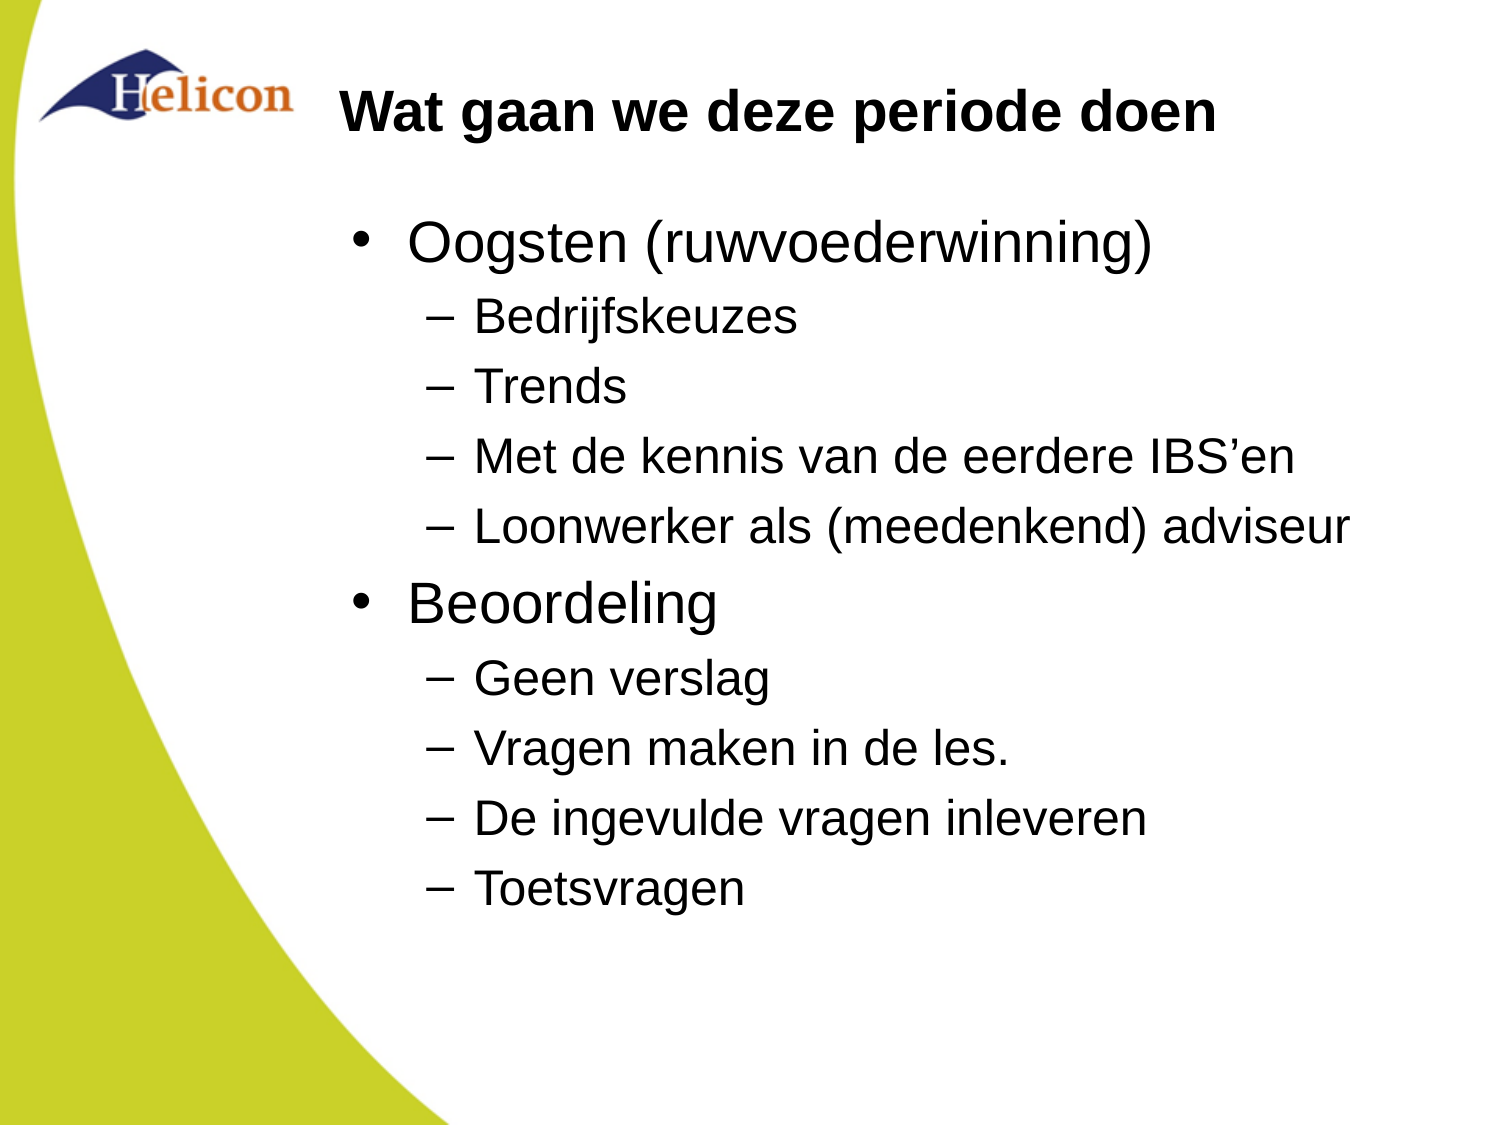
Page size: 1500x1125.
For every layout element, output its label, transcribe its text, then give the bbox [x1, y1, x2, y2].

list Oogsten (ruwvoederwinning) Bedrijfskeuzes Trends Met de kennis van de eerdere IBS’en Loonwerker als (meedenkend) adviseur Beoordeling Geen verslag Vragen maken in de les. De ingevulde vragen inleveren Toetsvragen [336, 196, 1425, 1005]
title Wat gaan we deze periode doen [324, 54, 1415, 161]
picture [0, 0, 1500, 1125]
